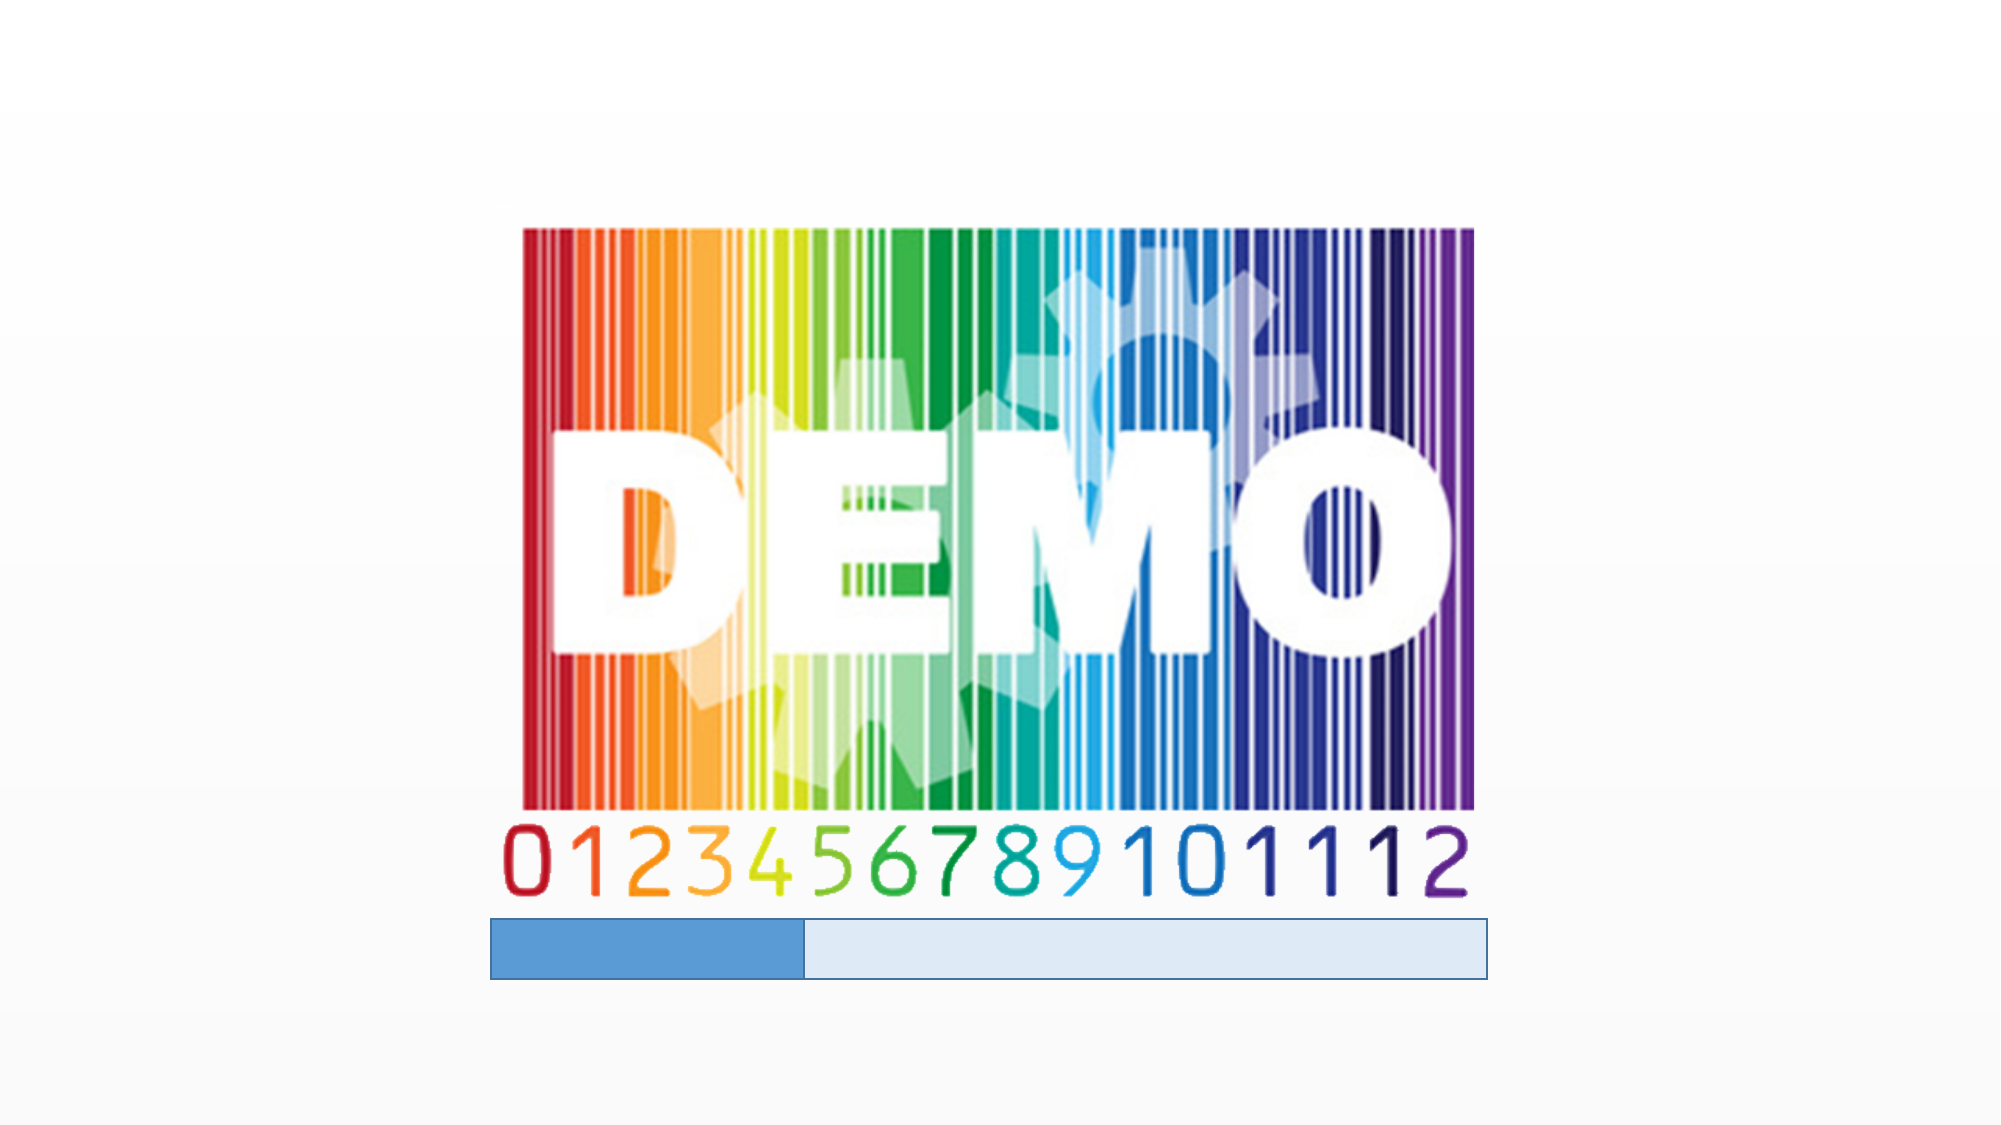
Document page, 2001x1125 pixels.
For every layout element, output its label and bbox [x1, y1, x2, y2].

picture [491, 206, 1509, 919]
text_box [805, 919, 1488, 980]
text_box [490, 918, 805, 980]
